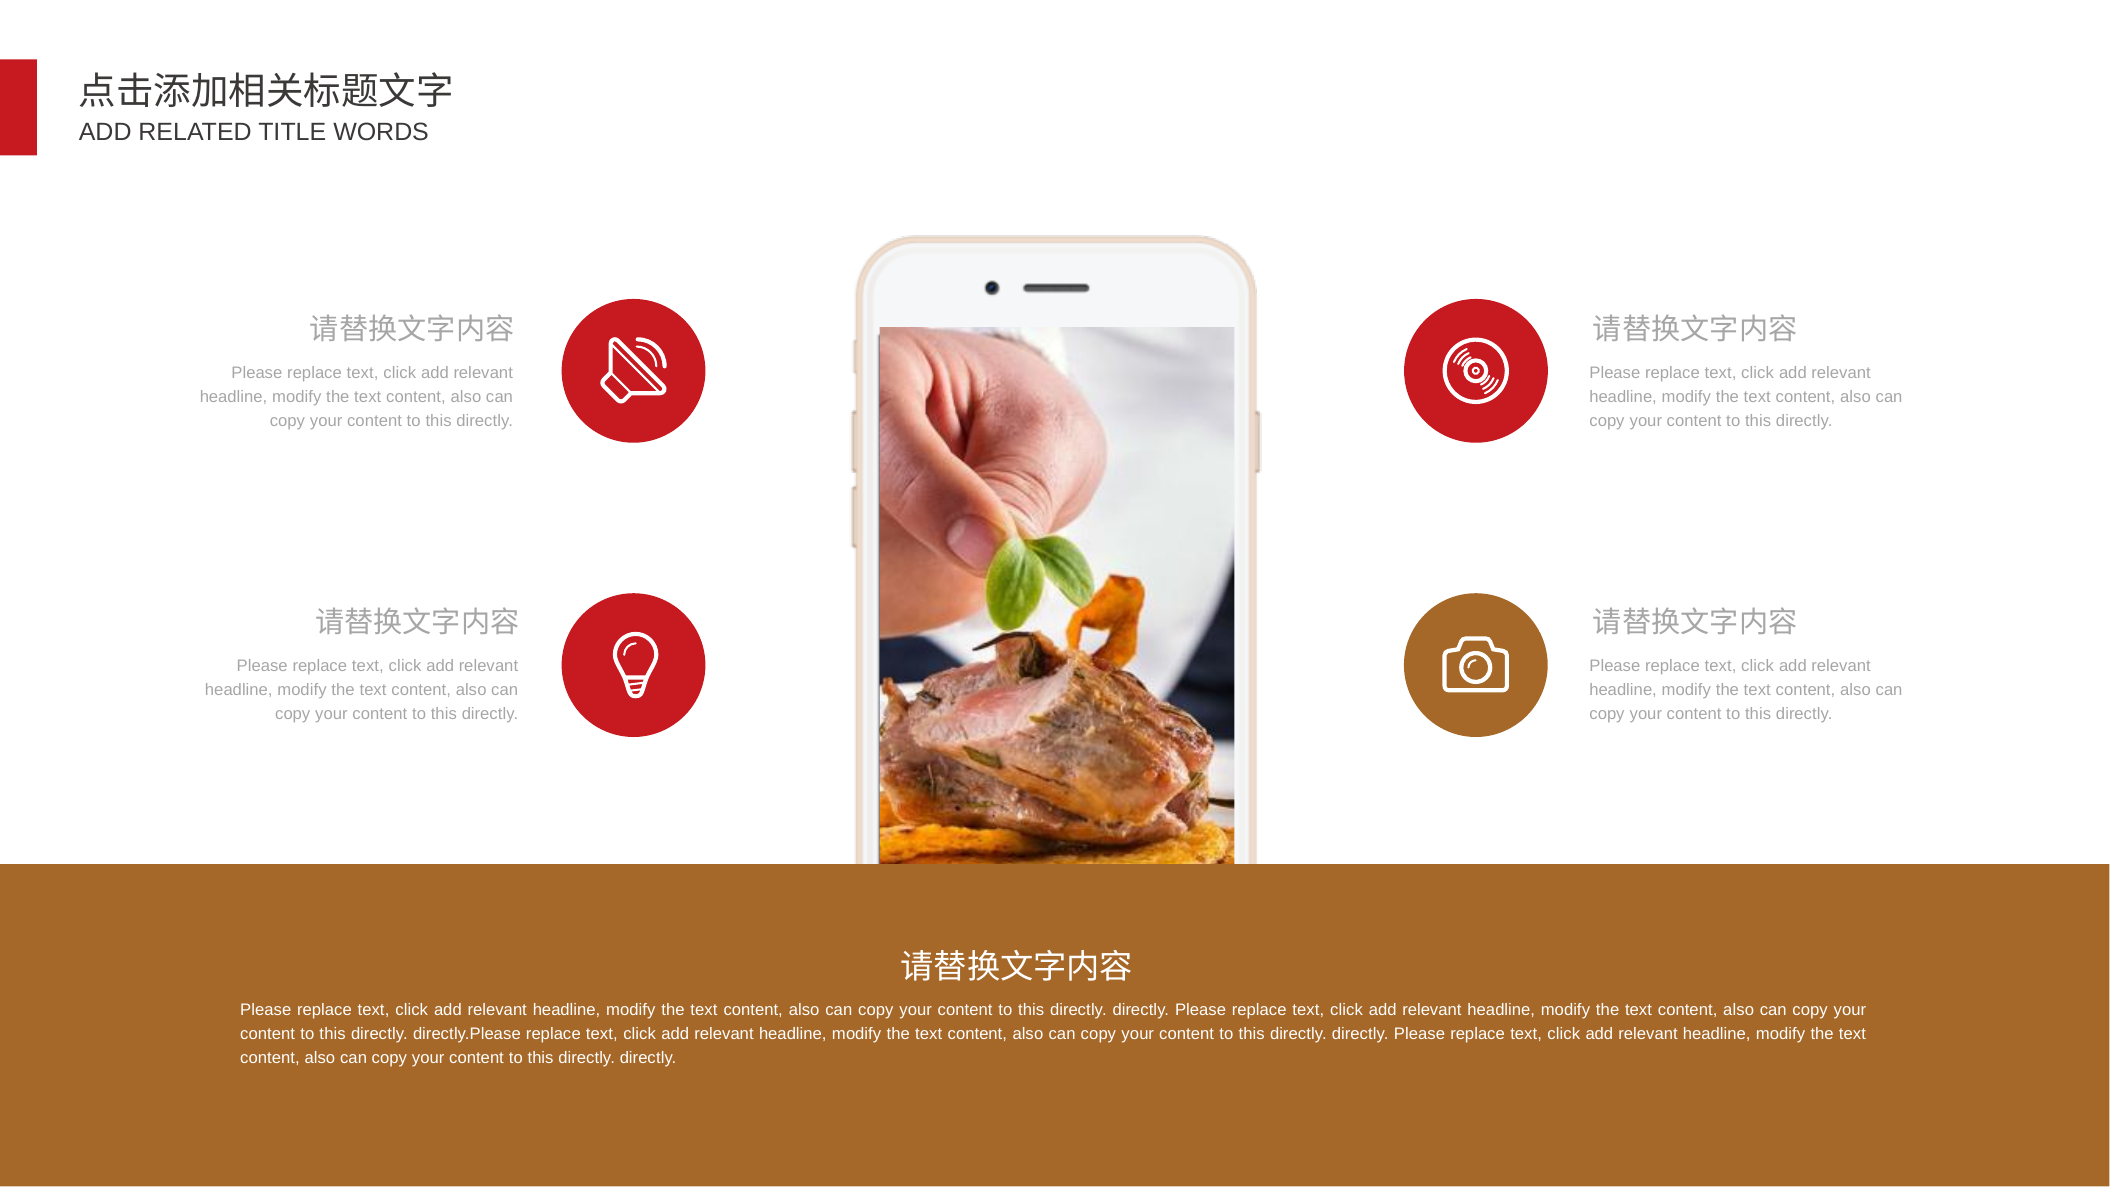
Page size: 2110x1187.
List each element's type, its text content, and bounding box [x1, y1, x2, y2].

text_box Please replace text, click add relevant headline, modify the text content, also can copy your content to this directly. [168, 358, 514, 430]
text_box Please replace text, click add relevant headline, modify the text content, also can copy your content to this directly. directly. Please replace text, click add relevant headline, modify the text content, also can copy your content to this directly. directly.Please replace text, click add relevant headline, modify the text content, also can copy your content to this directly. directly. Please replace text, click add relevant headline, modify the text content, also can copy your content to this directly. directly. [240, 995, 1869, 1067]
text_box 请替换文字内容 [241, 596, 520, 639]
text_box 请替换文字内容 [236, 303, 515, 346]
text_box 点击添加相关标题文字 [62, 59, 470, 121]
picture [839, 234, 1271, 1060]
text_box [1403, 593, 1548, 737]
text_box 请替换文字内容 [1593, 303, 1872, 346]
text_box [561, 298, 706, 443]
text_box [1404, 298, 1548, 443]
text_box Please replace text, click add relevant headline, modify the text content, also can copy your content to this directly. [173, 651, 519, 724]
text_box [0, 863, 2110, 1187]
text_box Please replace text, click add relevant headline, modify the text content, also can copy your content to this directly. [1589, 358, 1935, 430]
text_box 请替换文字内容 [1593, 596, 1872, 639]
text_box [561, 593, 706, 737]
text_box Please replace text, click add relevant headline, modify the text content, also can copy your content to this directly. [1589, 651, 1935, 724]
text_box ADD RELATED TITLE WORDS [62, 107, 446, 154]
